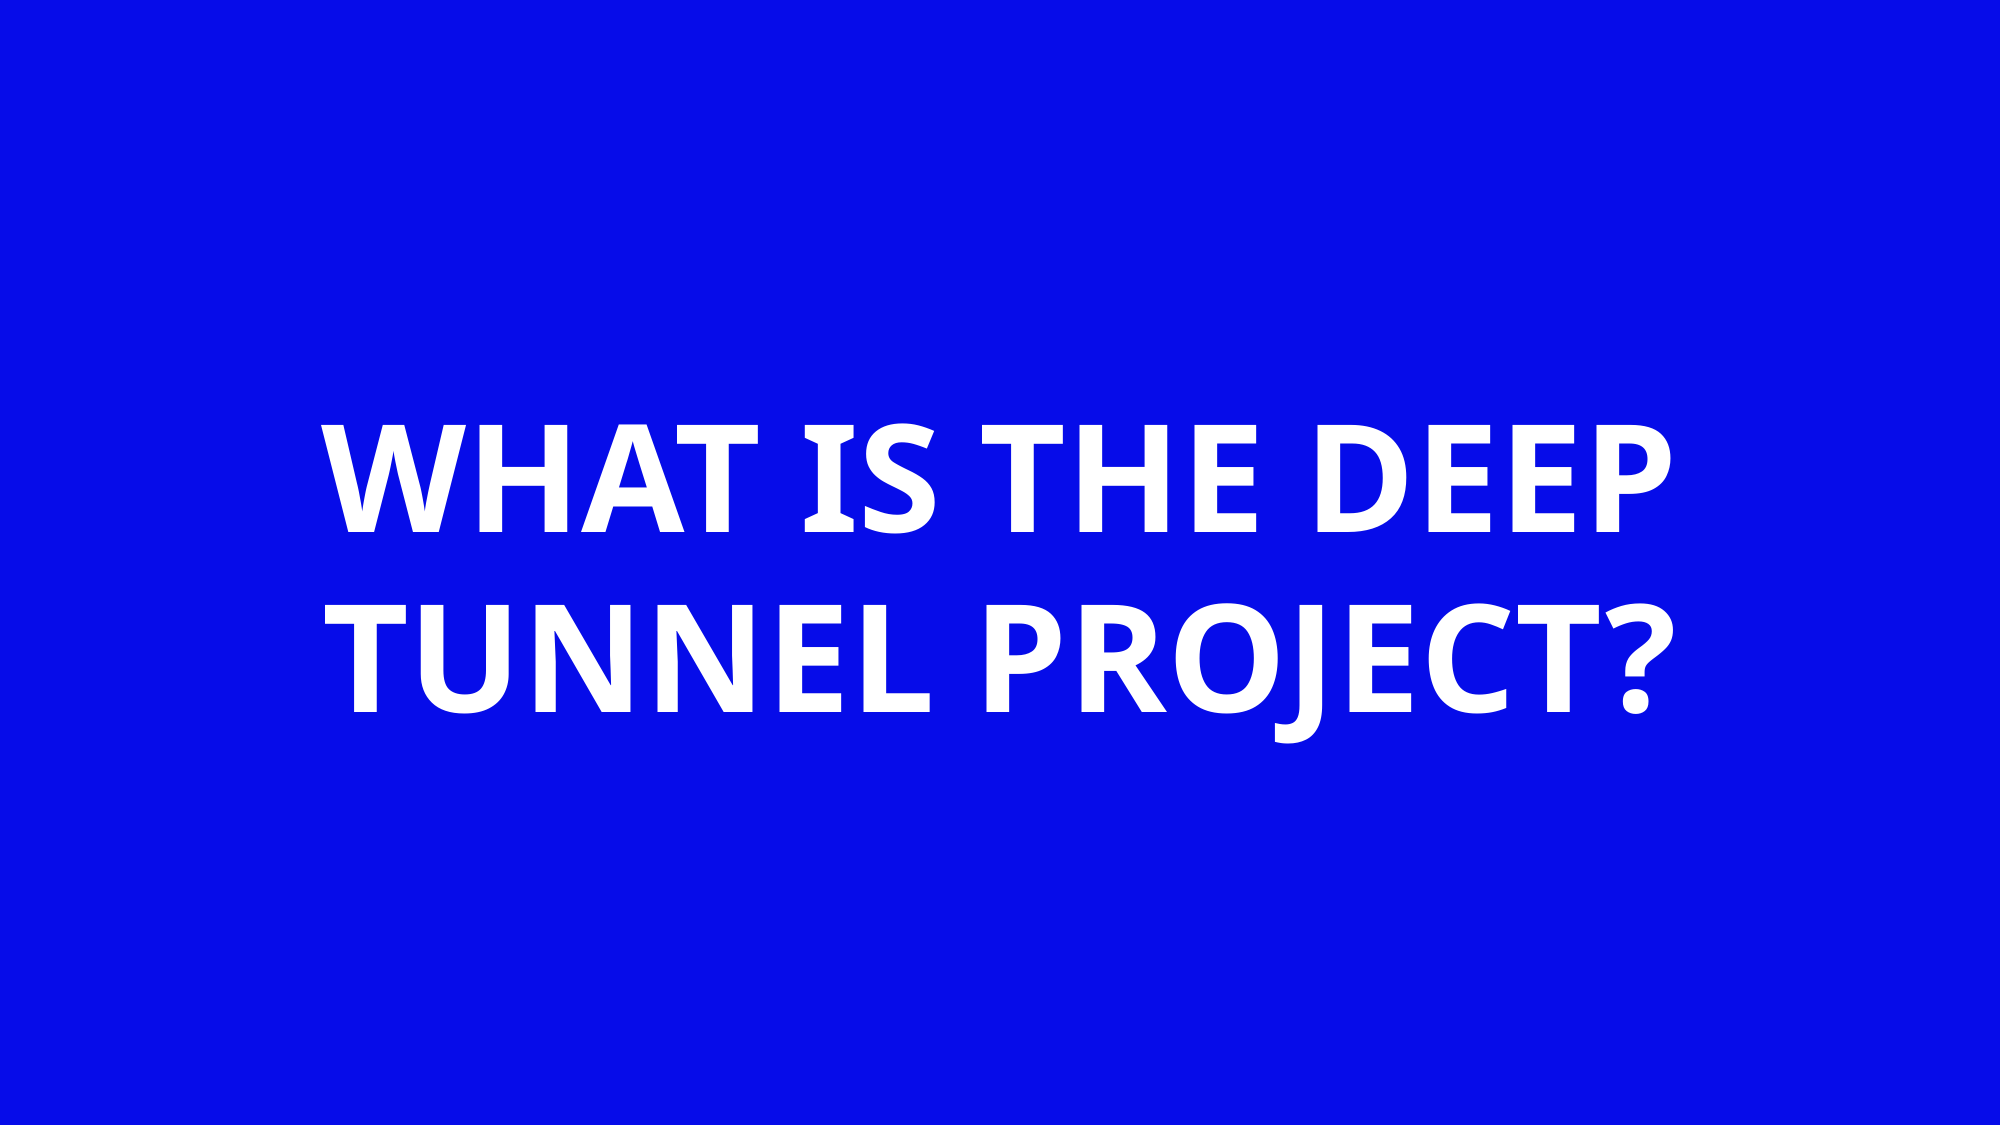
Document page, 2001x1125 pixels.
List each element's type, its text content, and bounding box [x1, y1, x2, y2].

text_box WHAT IS THE DEEP TUNNEL PROJECT? [0, 0, 2000, 1125]
